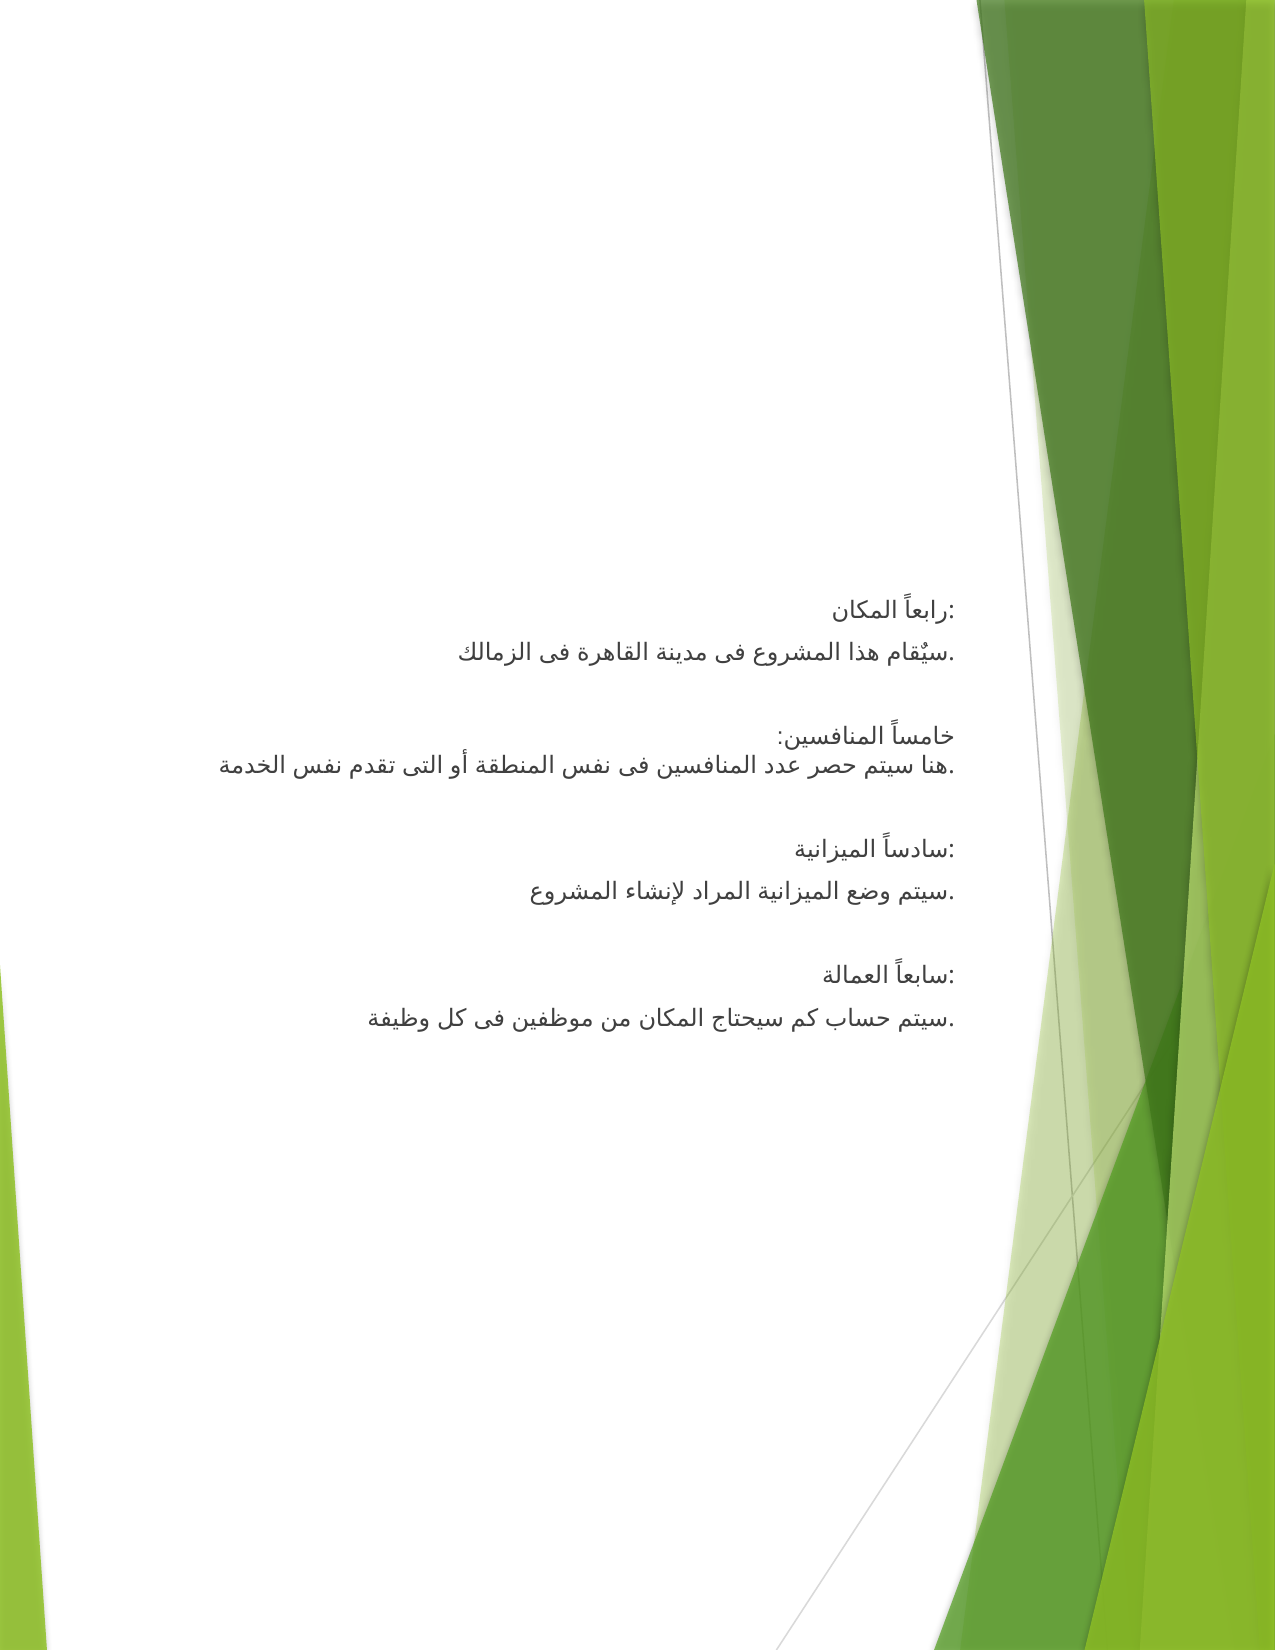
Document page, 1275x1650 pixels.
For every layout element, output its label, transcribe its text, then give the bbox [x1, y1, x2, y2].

list رابعاً المكان: سيٌقام هذا المشروع فى مدينة القاهرة فى الزمالك. خامساً المنافسين: هنا سيتم حصر عدد المنافسين فى نفس المنطقة أو التى تقدم نفس الخدمة. سادساً الميزانية: سيتم وضع الميزانية المراد لإنشاء المشروع. سابعاً العمالة: سيتم حساب كم سيحتاج المكان من موظفين فى كل وظيفة. [70, 527, 970, 1099]
